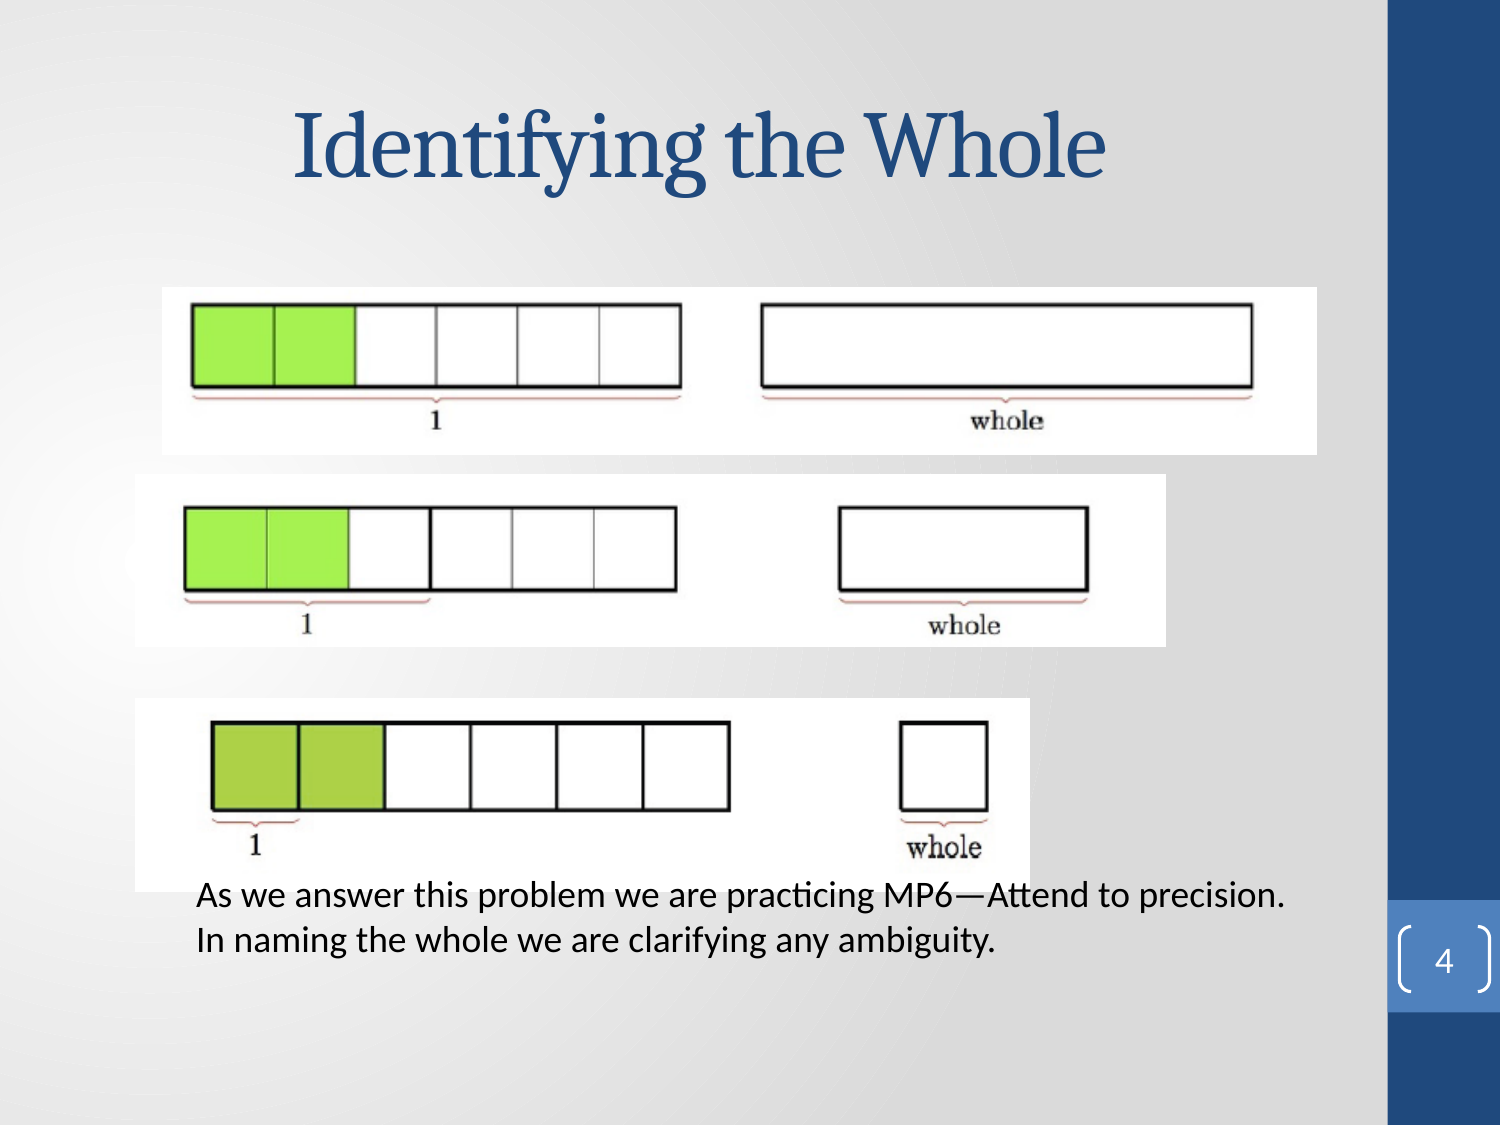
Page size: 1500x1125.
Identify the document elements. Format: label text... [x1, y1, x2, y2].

text_box As we answer this problem we are practicing MP6—Attend to precision. In naming the whole we are clarifying any ambiguity. [181, 862, 1311, 968]
slide_number 4 [1397, 924, 1492, 994]
picture [134, 698, 1031, 892]
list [161, 286, 1318, 456]
picture [134, 474, 1166, 648]
title Identifying the Whole [75, 45, 1325, 233]
